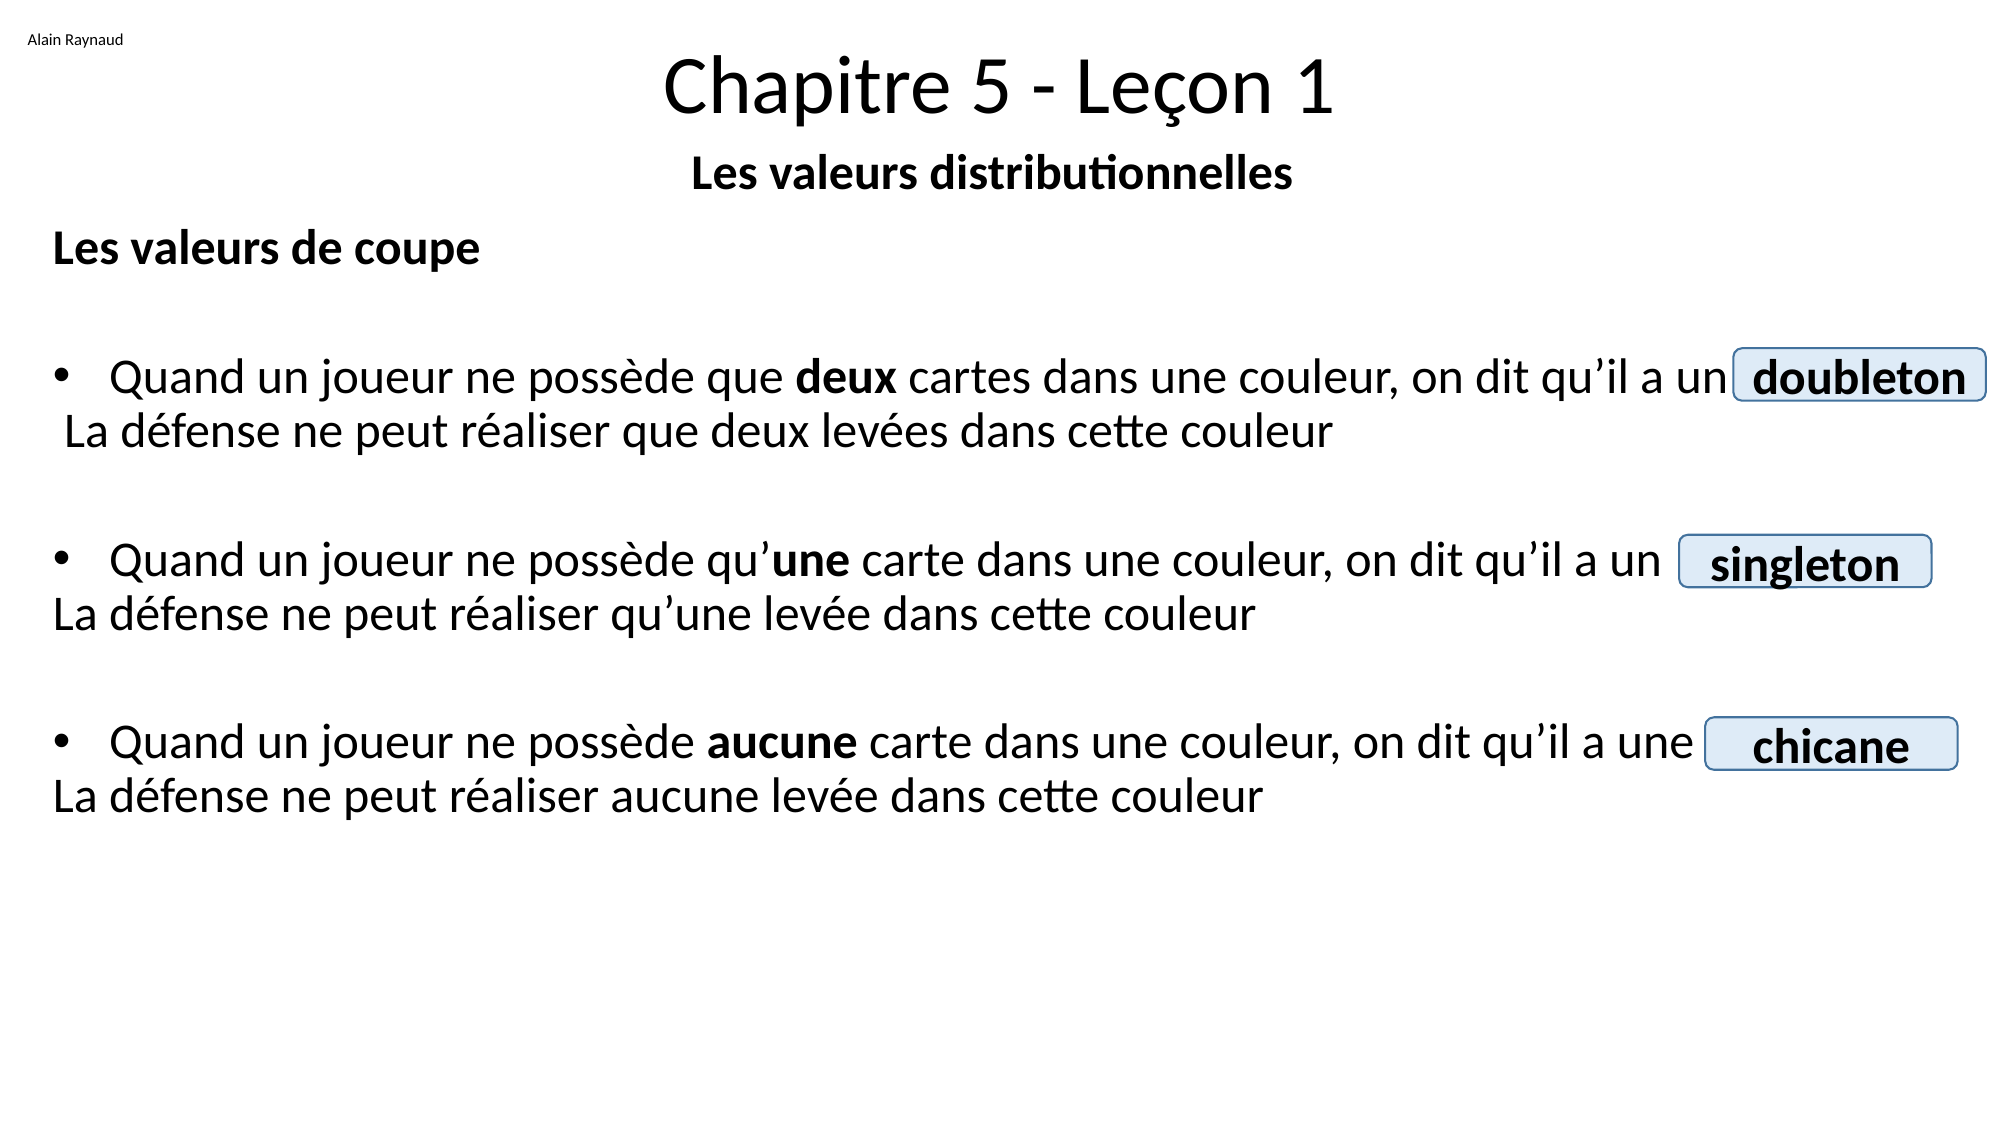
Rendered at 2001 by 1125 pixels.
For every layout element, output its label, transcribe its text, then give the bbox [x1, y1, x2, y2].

subtitle Les valeurs distributionnelles Les valeurs de coupe Quand un joueur ne possède que deux cartes dans une couleur, on dit qu’il a un La défense ne peut réaliser que deux levées dans cette couleur Quand un joueur ne possède qu’une carte dans une couleur, on dit qu’il a un La défense ne peut réaliser qu’une levée dans cette couleur Quand un joueur ne possède aucune carte dans une couleur, on dit qu’il a une La défense ne peut réaliser aucune levée dans cette couleur [37, 139, 1948, 1088]
text_box singleton [1678, 533, 1933, 589]
text_box chicane [1704, 716, 1959, 771]
title Chapitre 5 - Leçon 1 [249, 38, 1750, 139]
text_box doubleton [1732, 347, 1987, 402]
text_box Alain Raynaud [12, 21, 147, 57]
